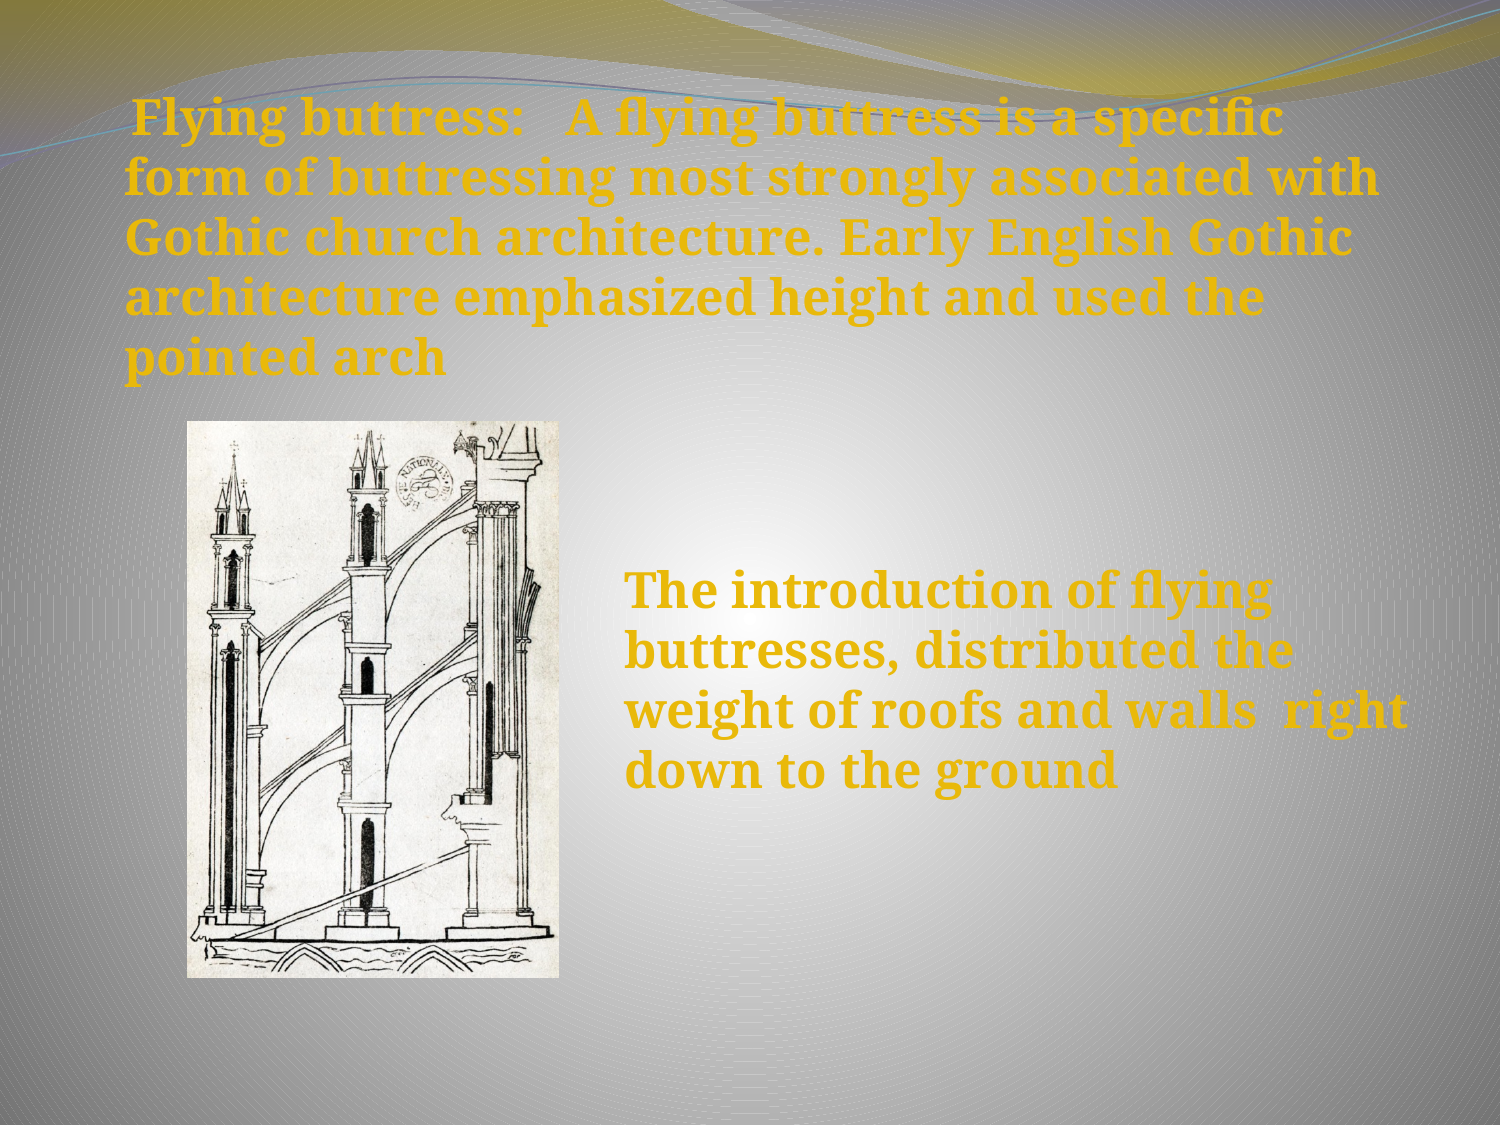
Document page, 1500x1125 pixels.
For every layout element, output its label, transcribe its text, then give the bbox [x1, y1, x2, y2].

list Flying buttress: A flying buttress is a specific form of buttressing most strongly associated with Gothic church architecture. Early English Gothic architecture emphasized height and used the pointed arch [64, 77, 1416, 399]
text_box The introduction of flying buttresses, distributed the weight of roofs and walls right down to the ground [609, 550, 1430, 806]
picture [187, 421, 559, 978]
